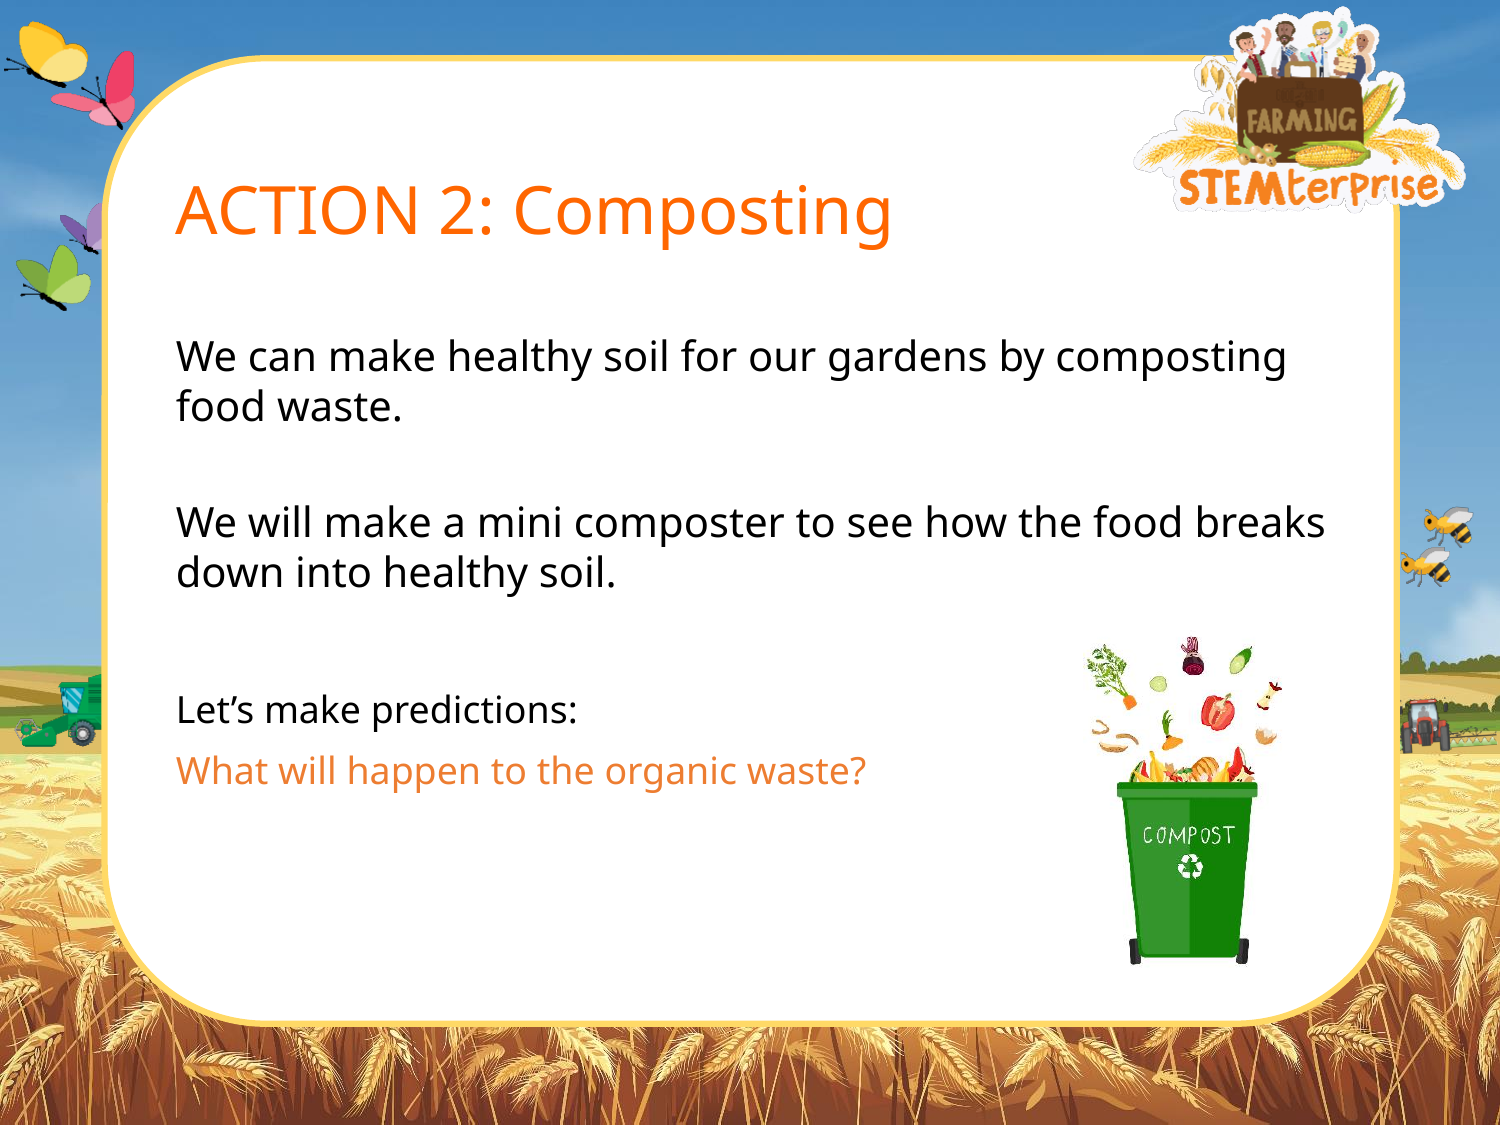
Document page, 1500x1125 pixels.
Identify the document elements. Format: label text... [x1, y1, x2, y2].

title ACTION 2: Composting [160, 148, 1135, 277]
picture [0, 0, 1500, 1125]
list We can make healthy soil for our gardens by composting food waste. We will make a mini composter to see how the food breaks down into healthy soil. Let’s make predictions: What will happen to the organic waste? [160, 322, 1378, 998]
